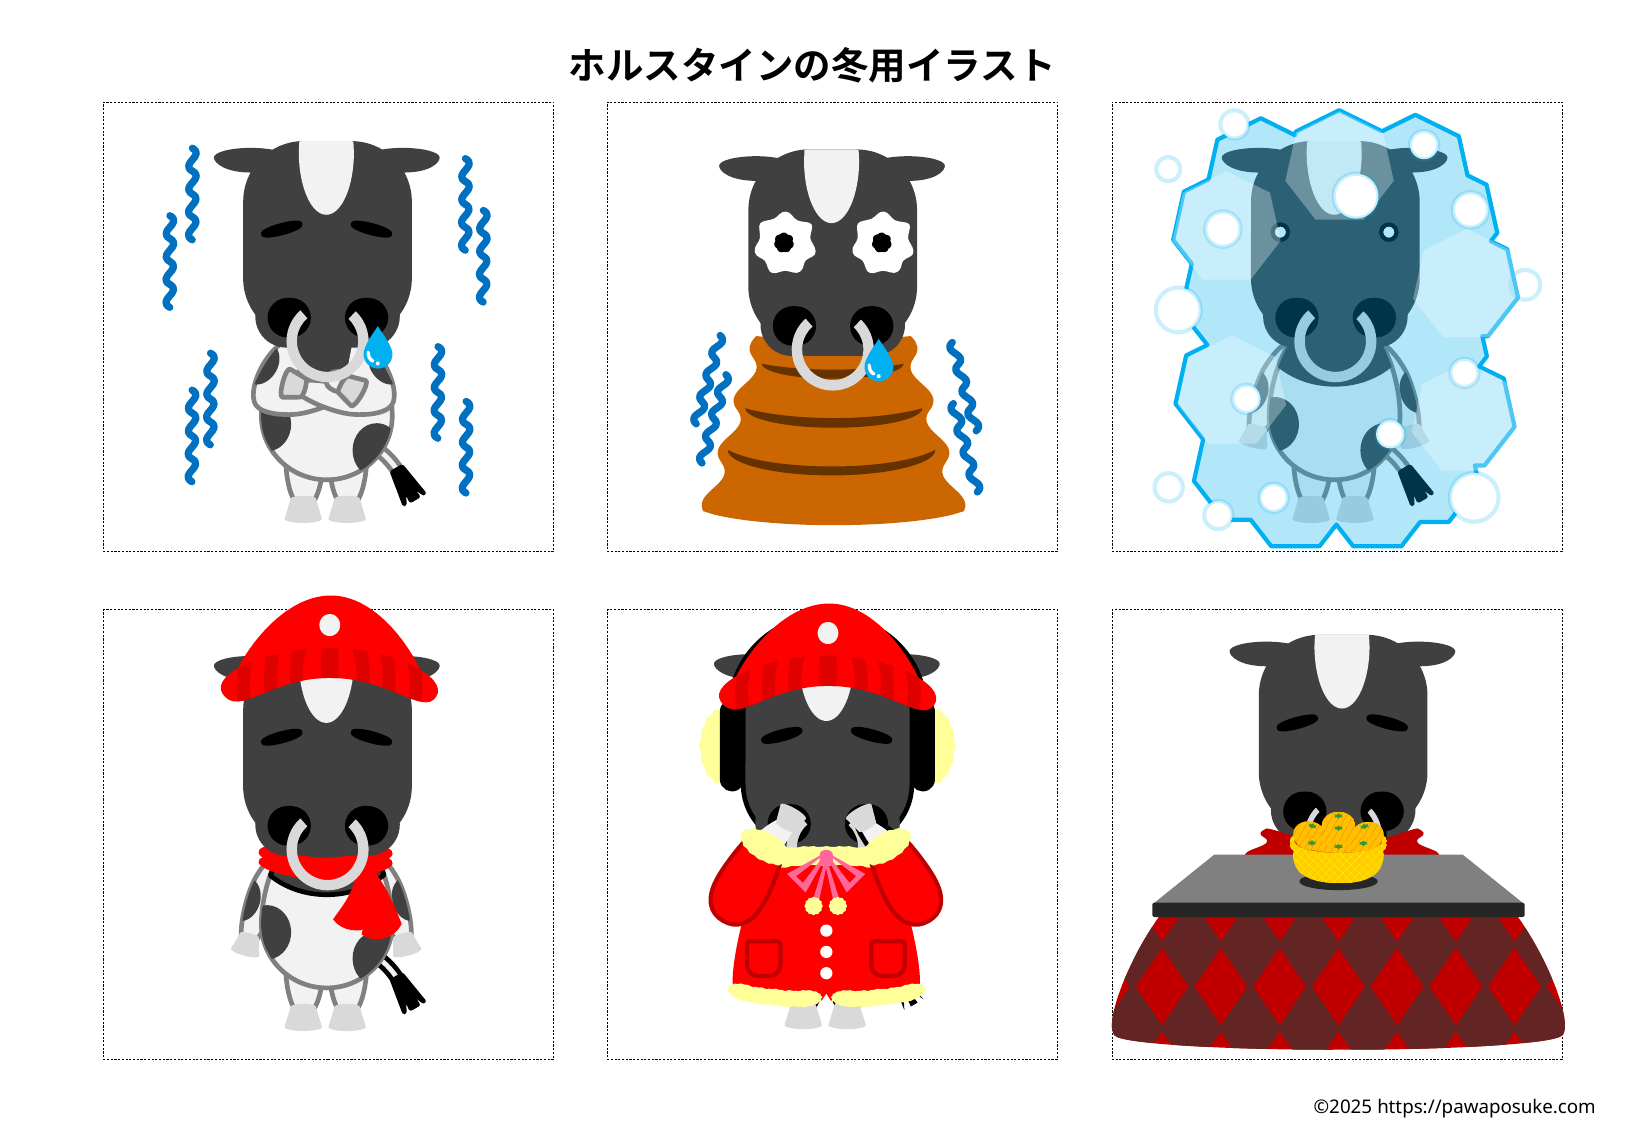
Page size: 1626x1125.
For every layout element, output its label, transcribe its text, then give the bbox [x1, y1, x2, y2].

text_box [1154, 109, 1541, 547]
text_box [698, 603, 957, 1030]
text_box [213, 595, 440, 1032]
text_box ホルスタインの冬用イラスト [554, 34, 1071, 95]
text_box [1111, 634, 1566, 1050]
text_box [165, 140, 488, 524]
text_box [701, 149, 970, 526]
